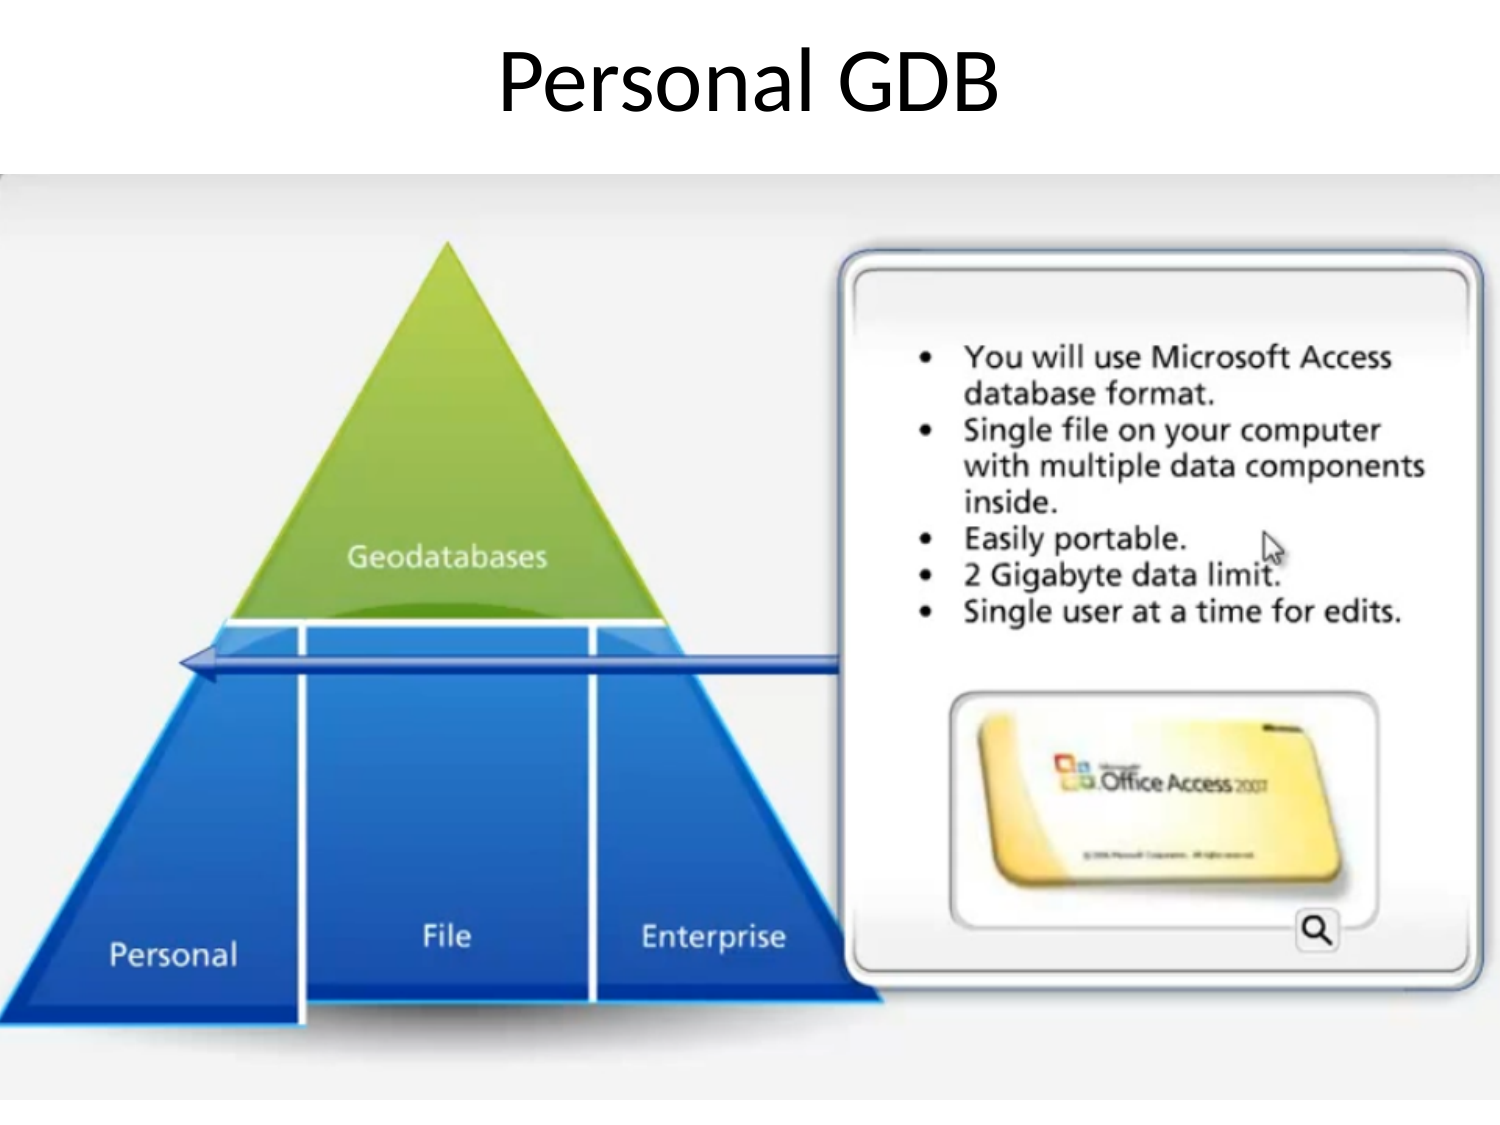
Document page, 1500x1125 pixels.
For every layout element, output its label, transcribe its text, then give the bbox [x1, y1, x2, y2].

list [0, 174, 1500, 1101]
title Personal GDB [75, 0, 1425, 150]
